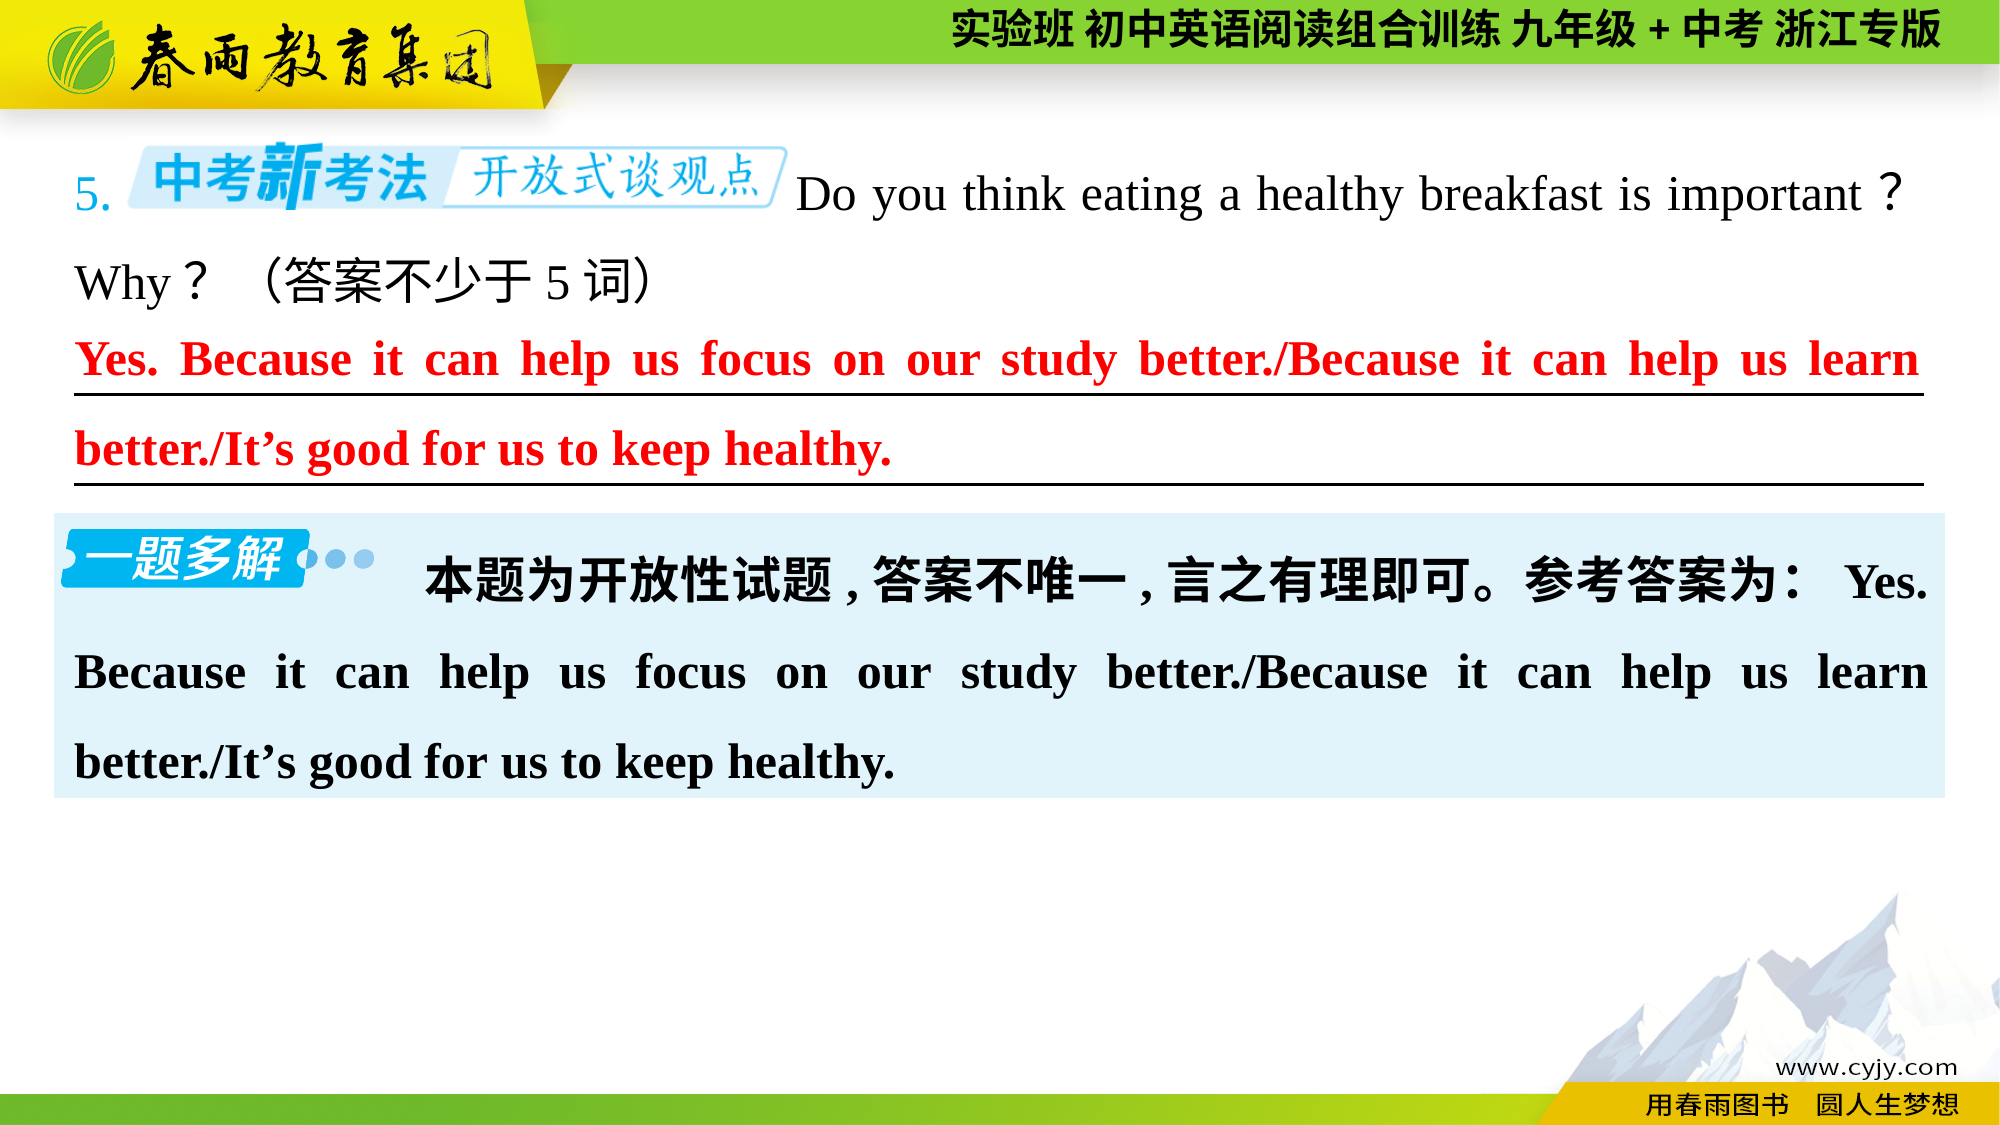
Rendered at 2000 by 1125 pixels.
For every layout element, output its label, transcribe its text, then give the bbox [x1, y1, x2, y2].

text_box Yes. Because it can help us focus on our study better./Because it can help us learn better./It’s good for us to keep healthy. [59, 288, 1936, 484]
picture [0, 0, 2000, 1125]
list 5. Do you think eating a healthy breakfast is important？ Why？（答案不少于5词） ____________________________________________________________________________________________________________________________________________________ [59, 122, 1944, 502]
